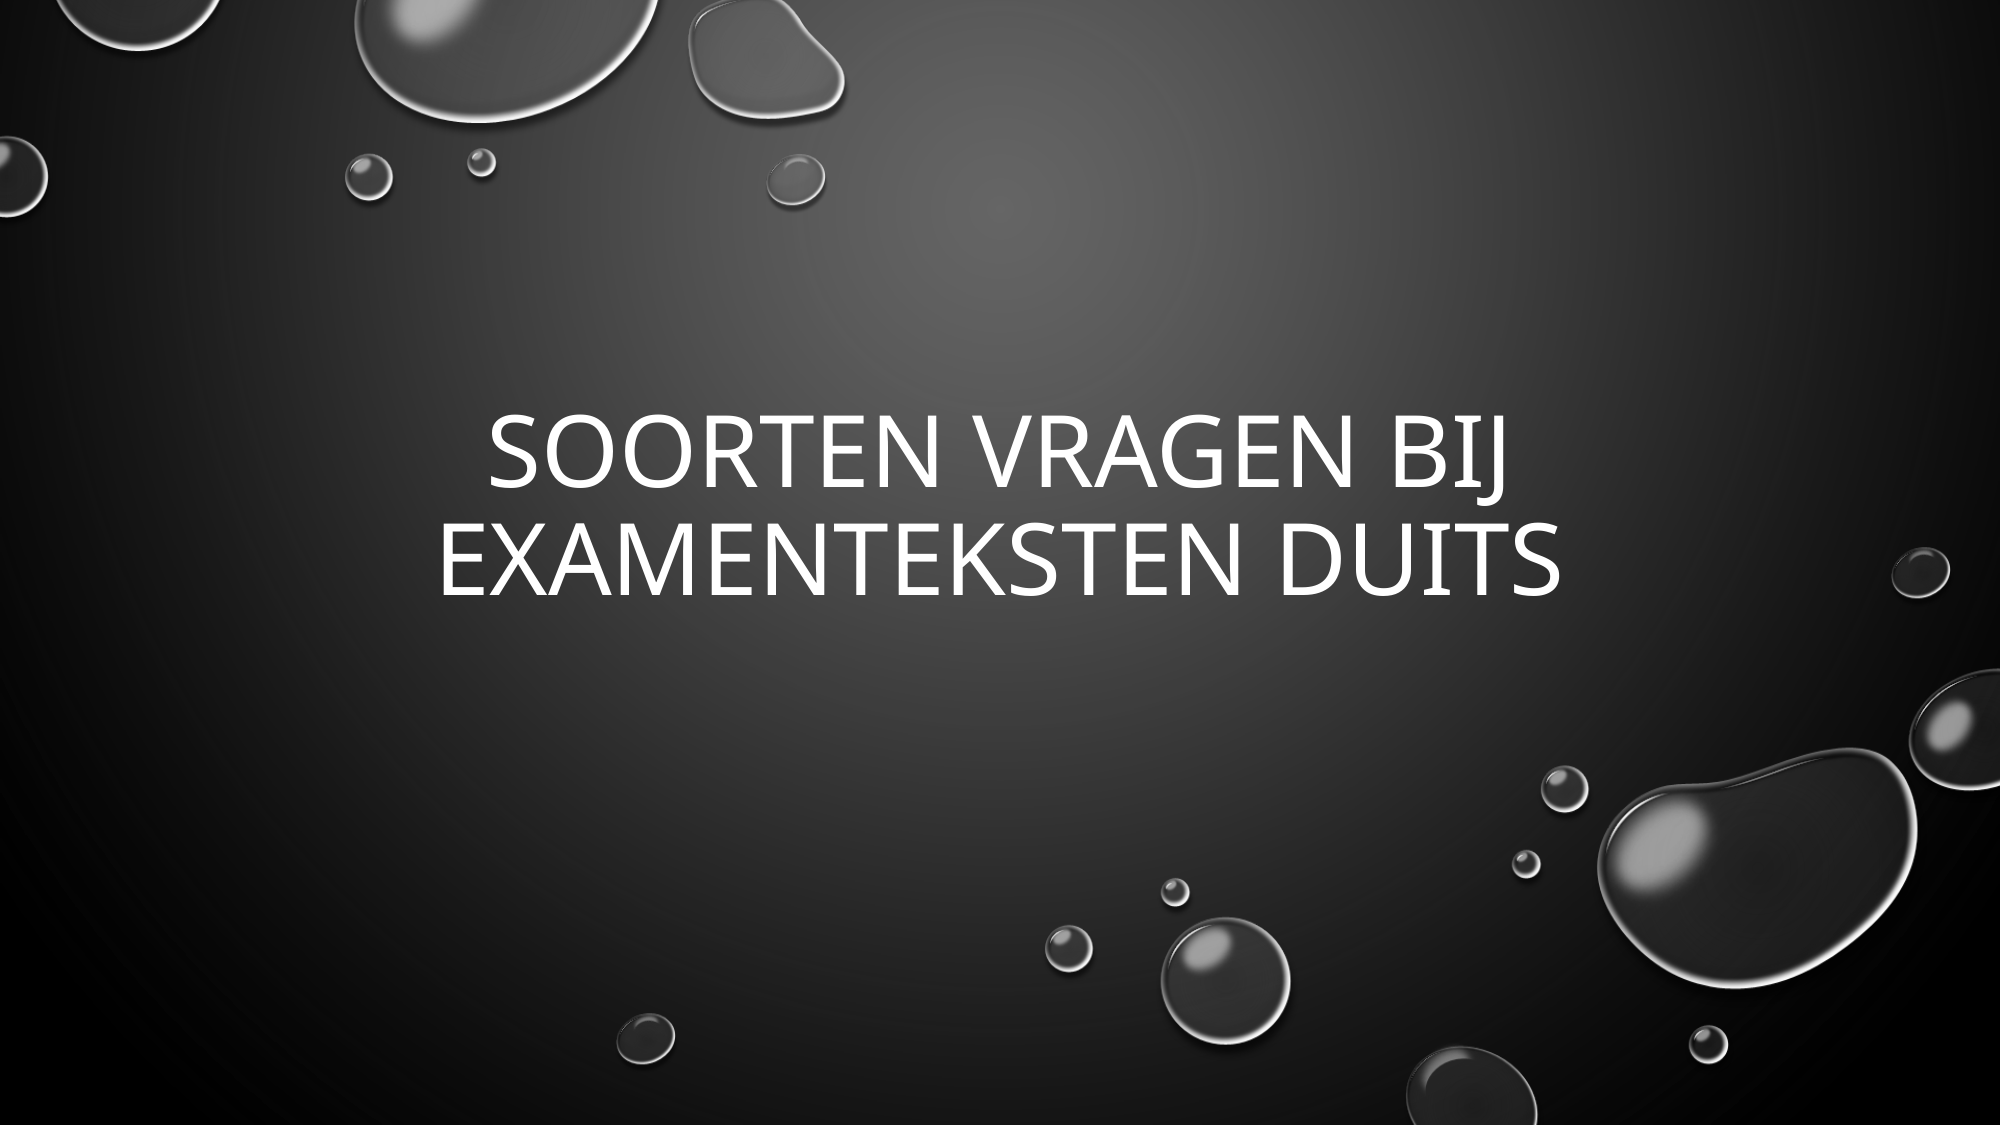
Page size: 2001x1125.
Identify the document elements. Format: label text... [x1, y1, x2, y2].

title Soorten vragen bij examenteksten Duits [287, 213, 1713, 625]
picture [0, 0, 2000, 1125]
